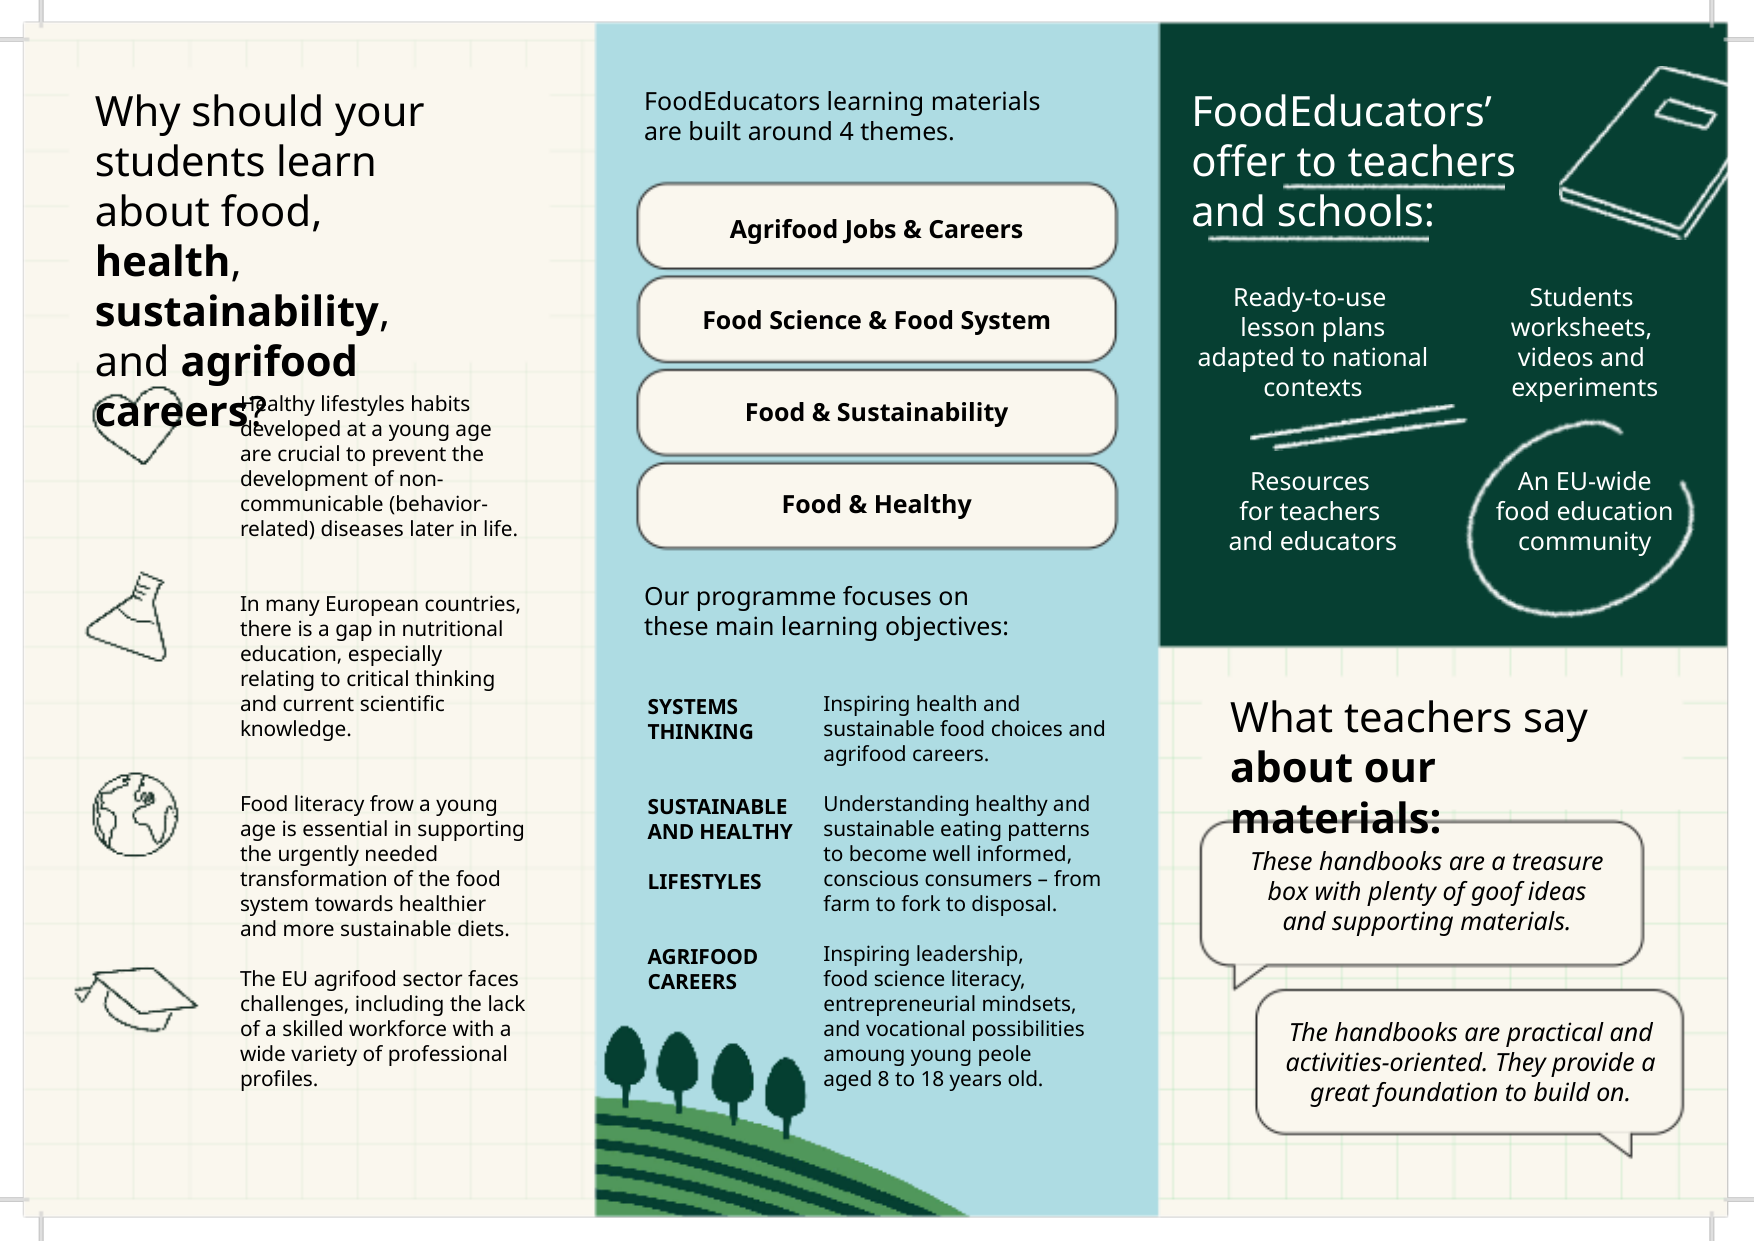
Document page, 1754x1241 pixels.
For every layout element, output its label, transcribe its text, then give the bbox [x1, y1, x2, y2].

text_box Healthy lifestyles habits developed at a young age are crucial to prevent the development of non-communicable (behavior-related) diseases later in life. In many European countries, there is a gap in nutritional education, especially relating to critical thinking and current scientific knowledge. Food literacy frow a young age is essential in supporting the urgently needed transformation of the food system towards healthier and more sustainable diets. The EU agrifood sector faces challenges, including the lack of a skilled workforce with a wide variety of professional profiles. [225, 383, 544, 1098]
text_box Food & Healthy [644, 480, 1109, 526]
text_box Food Science & Food System [644, 297, 1109, 343]
text_box Agrifood Jobs & Careers [644, 205, 1109, 251]
text_box Our programme focuses on these main learning objectives: [629, 573, 1094, 649]
text_box Ready-to-use lesson plans adapted to national contexts [1177, 274, 1449, 409]
text_box Resources for teachers and educators [1177, 458, 1437, 563]
text_box Why should your students learn about food, health, sustainability, and agrifood careers? [80, 77, 489, 443]
text_box FoodEducators learning materials are built around 4 themes. [629, 77, 1094, 153]
text_box What teachers say about our materials: [1215, 683, 1624, 849]
text_box Students worksheets, videos and experiments [1449, 274, 1721, 382]
text_box These handbooks are a treasure box with plenty of goof ideas and supporting materials. [1223, 838, 1632, 943]
picture [0, 0, 1754, 1241]
text_box Inspiring health and sustainable food choices and agrifood careers. Understanding healthy and sustainable eating patterns to become well informed, conscious consumers – from farm to fork to disposal. Inspiring leadership, food science literacy, entrepreneurial mindsets, and vocational possibilities amoung young peole aged 8 to 18 years old. [808, 683, 1127, 1098]
text_box Food & Sustainability [644, 389, 1109, 434]
text_box SYSTEMS THINKING [632, 686, 791, 751]
text_box AGRIFOOD CAREERS [632, 936, 809, 1001]
text_box The handbooks are practical and activities-oriented. They provide a great foundation to build on. [1266, 1008, 1676, 1114]
text_box FoodEducators’ offer to teachers and schools: [1176, 77, 1585, 243]
text_box SUSTAINABLE AND HEALTHY LIFESTYLES [632, 786, 809, 901]
